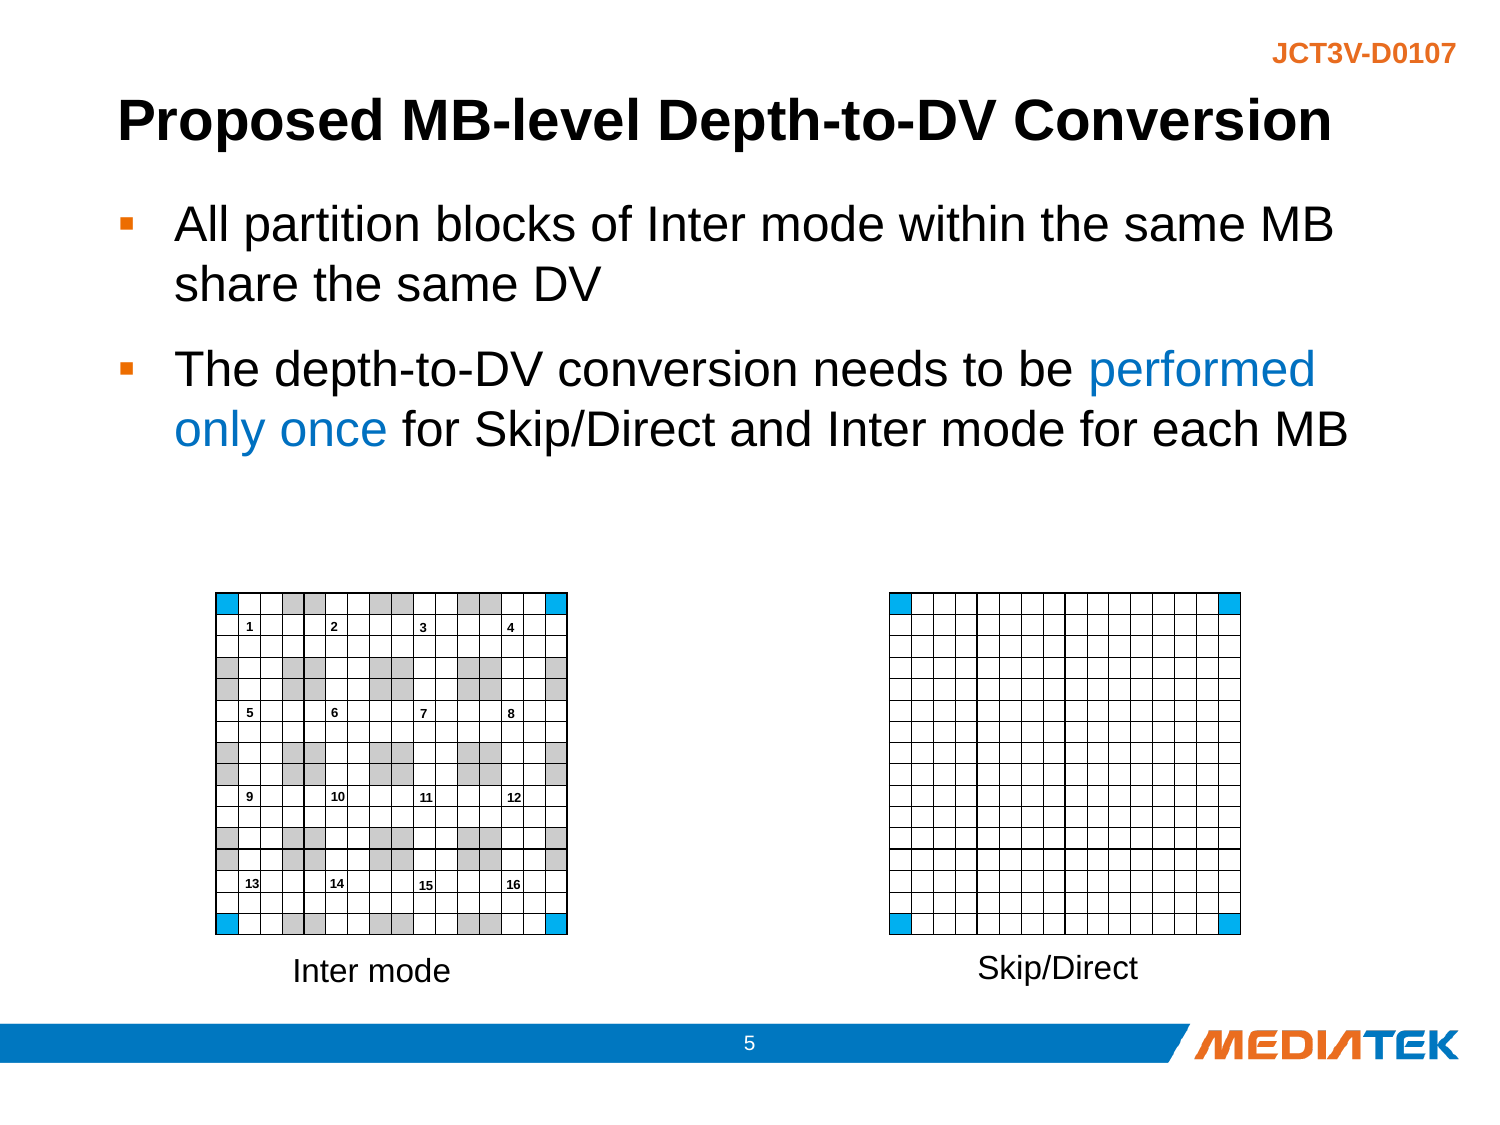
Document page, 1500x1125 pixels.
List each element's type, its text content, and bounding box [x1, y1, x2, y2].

text_box Inter mode [277, 949, 561, 997]
text_box Skip/Direct [962, 948, 1247, 994]
picture [789, 1023, 1459, 1063]
picture [208, 585, 573, 941]
title Proposed MB-level Depth-to-DV Conversion [101, 62, 1425, 172]
slide_number 4 [711, 1022, 789, 1090]
picture [882, 585, 1247, 941]
picture [0, 1023, 711, 1063]
list All partition blocks of Inter mode within the same MB share the same DV The depth-to-DV conversion needs to be performed only once for Skip/Direct and Inter mode for each MB [102, 184, 1425, 998]
